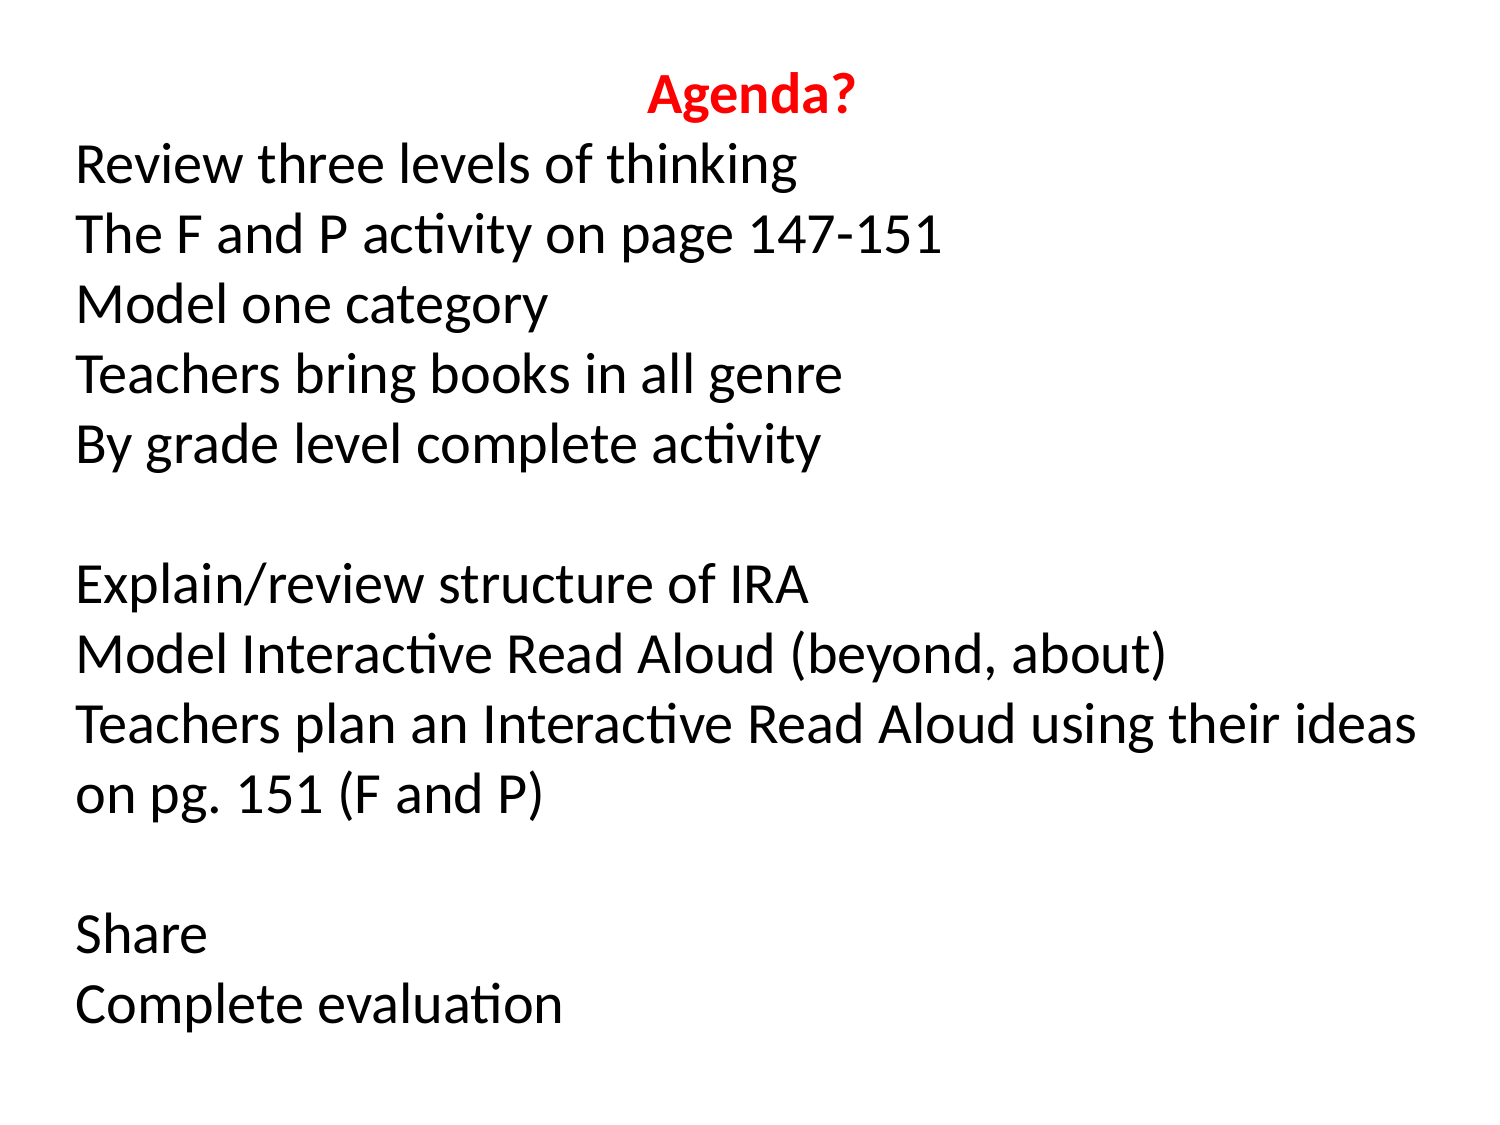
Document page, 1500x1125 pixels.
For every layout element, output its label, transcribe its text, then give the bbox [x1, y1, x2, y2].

text_box Agenda? Review three levels of thinking The F and P activity on page 147-151 Model one category Teachers bring books in all genre By grade level complete activity Explain/review structure of IRA Model Interactive Read Aloud (beyond, about) Teachers plan an Interactive Read Aloud using their ideas on pg. 151 (F and P) Share Complete evaluation [60, 48, 1444, 1043]
